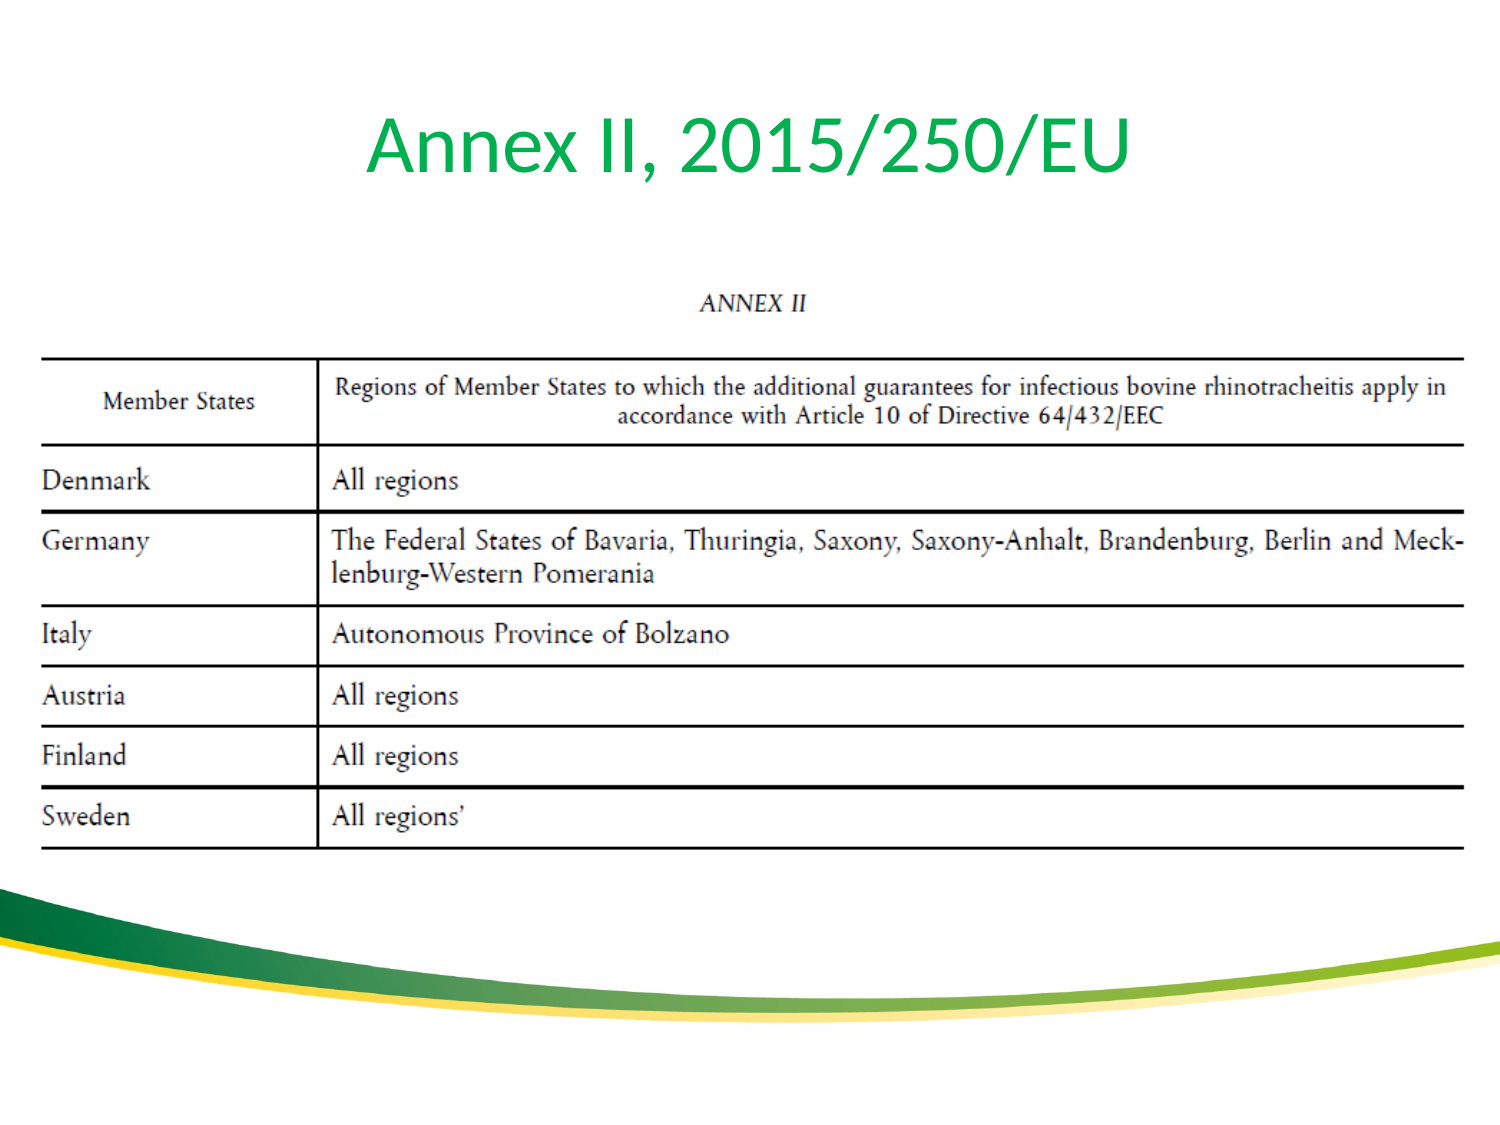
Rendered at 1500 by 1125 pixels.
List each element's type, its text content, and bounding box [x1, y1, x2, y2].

title Annex II, 2015/250/EU [75, 45, 1425, 233]
picture [0, 243, 1500, 1125]
